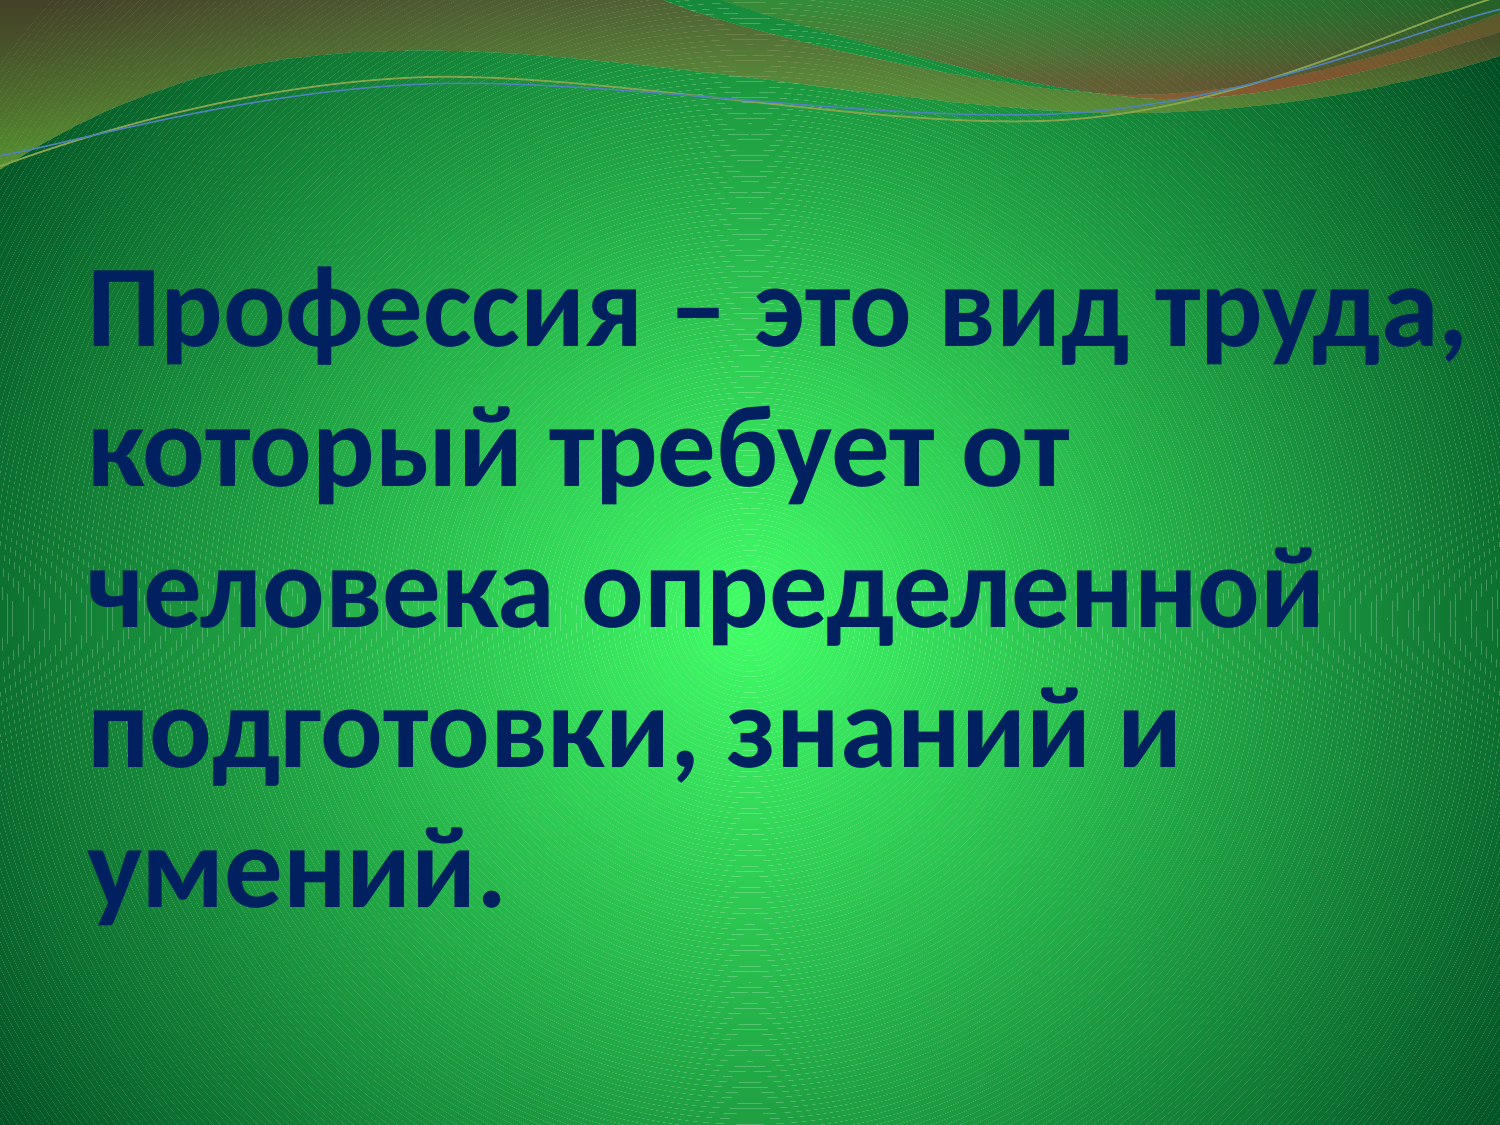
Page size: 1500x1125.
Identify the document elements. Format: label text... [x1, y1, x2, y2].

title Профессия – это вид труда, который требует от человека определенной подготовки, знаний и умений. [86, 216, 1471, 1071]
